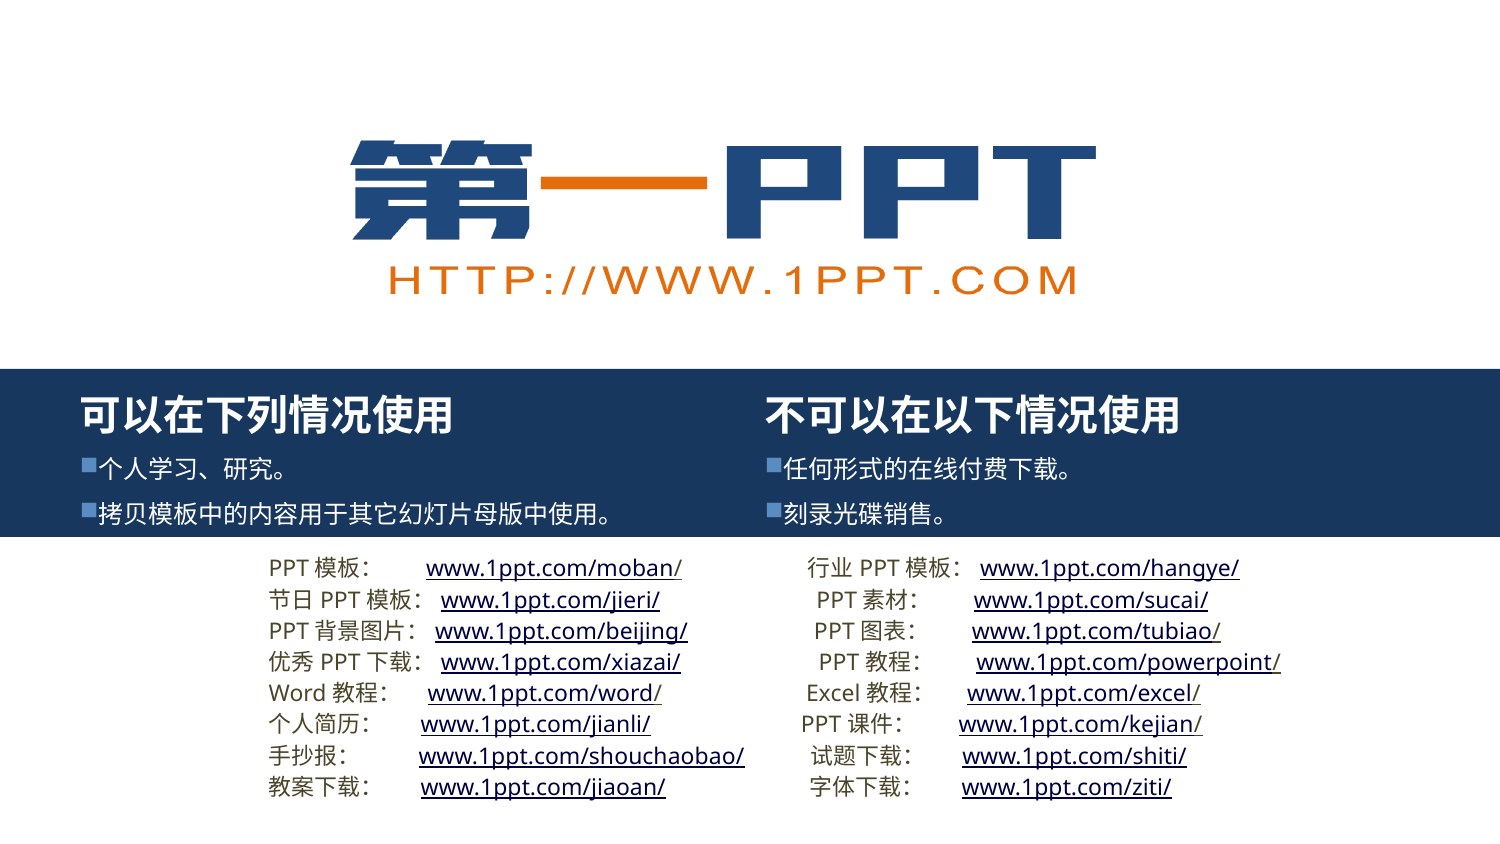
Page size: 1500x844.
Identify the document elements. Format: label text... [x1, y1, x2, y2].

text_box 可以在下列情况使用 个人学习、研究。 拷贝模板中的内容用于其它幻灯片母版中使用。 [65, 381, 739, 529]
text_box [0, 368, 1500, 537]
text_box 不可以在以下情况使用 任何形式的在线付费下载。 刻录光碟销售。 [750, 381, 1424, 529]
text_box PPT模板： www.1ppt.com/moban/ 行业PPT模板：www.1ppt.com/hangye/ 节日PPT模板：www.1ppt.com/jieri/ PPT素材： www.1ppt.com/sucai/ PPT背景图片：www.1ppt.com/beijing/ PPT图表： www.1ppt.com/tubiao/ 优秀PPT下载：www.1ppt.com/xiazai/ PPT教程： www.1ppt.com/powerpoint/ Word教程： www.1ppt.com/word/ Excel教程： www.1ppt.com/excel/ 个人简历： www.1ppt.com/jianli/ PPT课件： www.1ppt.com/kejian/ 手抄报： www.1ppt.com/shouchaobao/ 试题下载： www.1ppt.com/shiti/ 教案下载： www.1ppt.com/jiaoan/ 字体下载： www.1ppt.com/ziti/ [252, 544, 1366, 814]
picture [239, 43, 1211, 334]
